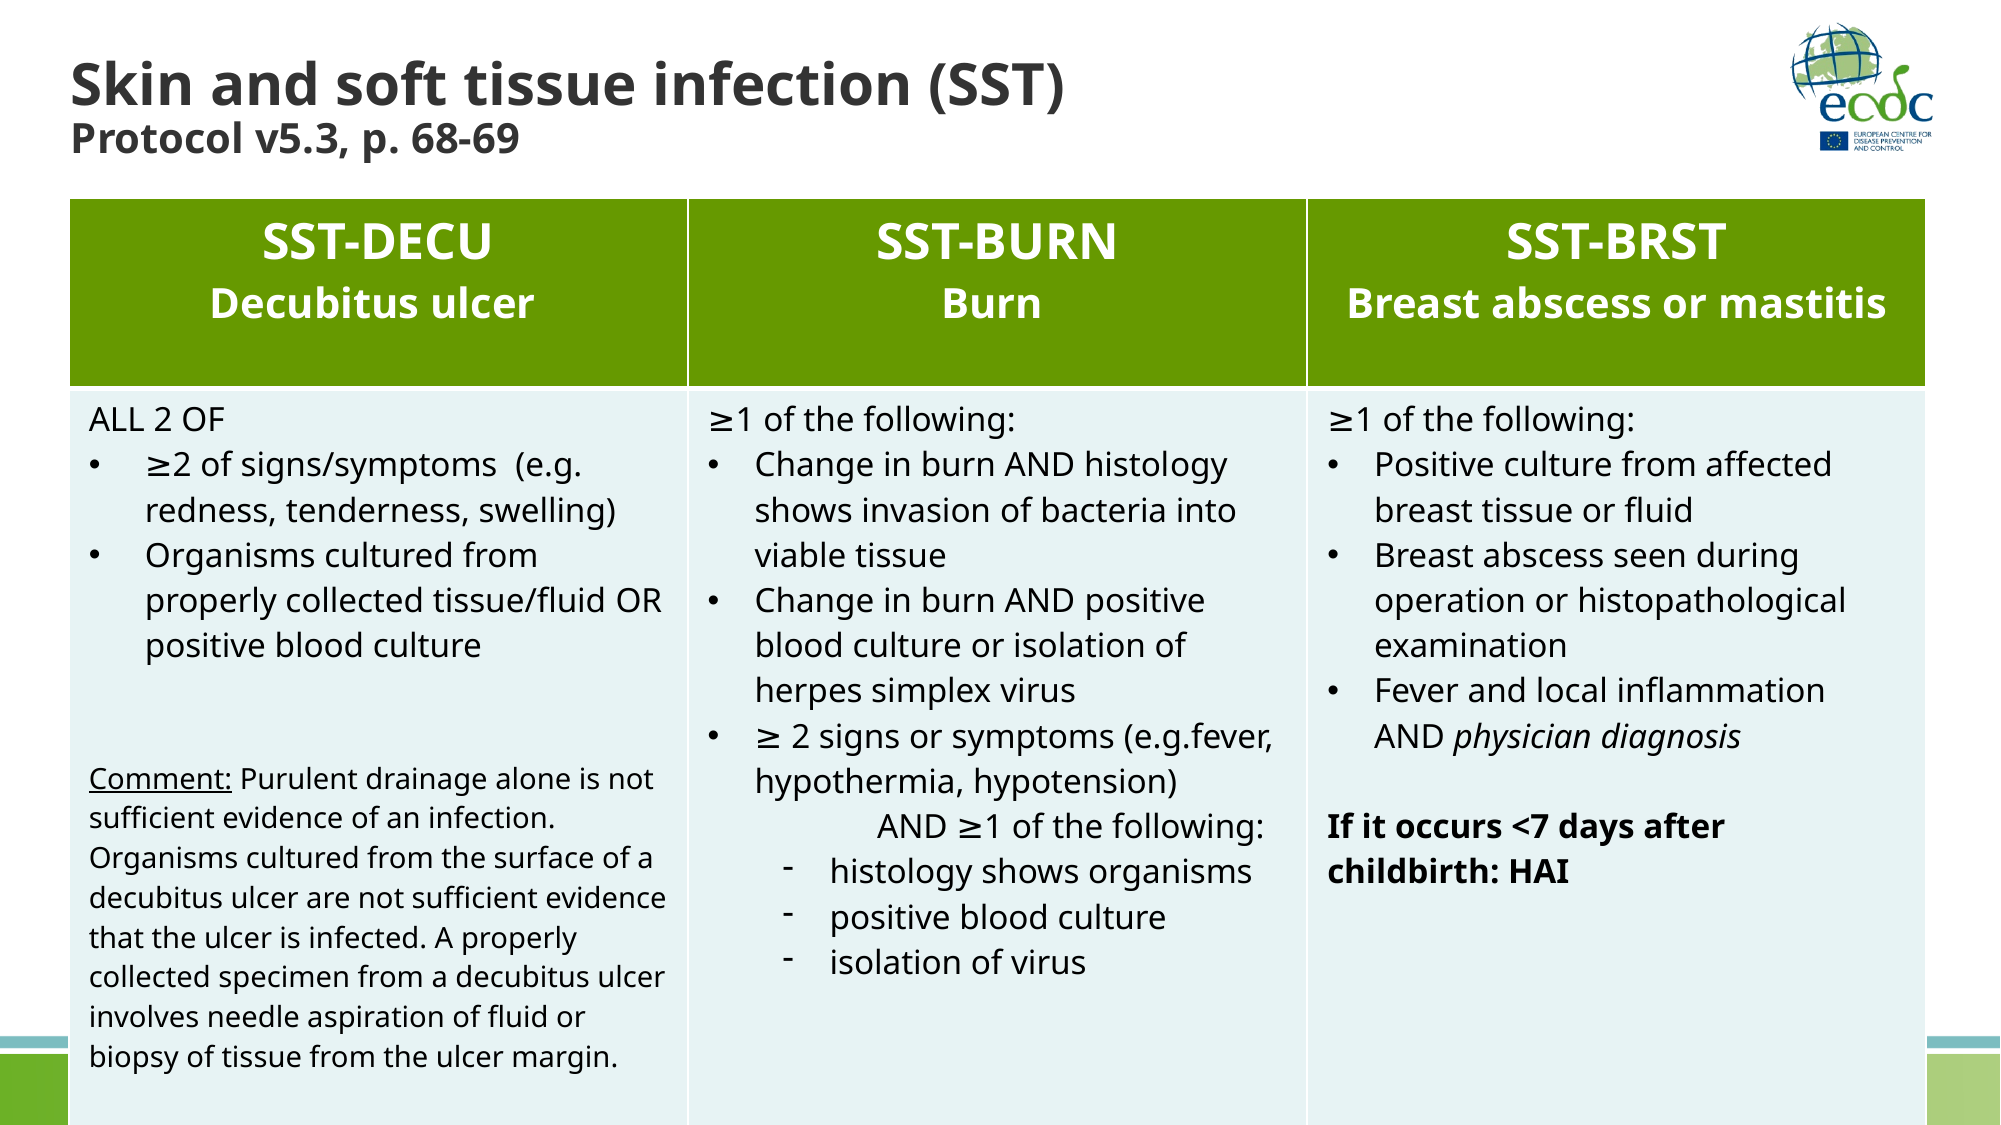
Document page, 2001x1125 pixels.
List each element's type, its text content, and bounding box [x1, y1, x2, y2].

table_cell ≥1 of the following: Change in burn AND histology shows invasion of bacteria into viable tissue Change in burn AND positive blood culture or isolation of herpes simplex virus ≥ 2 signs or symptoms (e.g.fever, hypothermia, hypotension) AND ≥1 of the following: histology shows organisms positive blood culture isolation of virus [689, 391, 1306, 1125]
table_header SST-BRST Breast abscess or mastitis [1308, 199, 1925, 386]
table_header SST-BURN Burn [689, 199, 1306, 386]
table_cell ≥1 of the following: Positive culture from affected breast tissue or fluid Breast abscess seen during operation or histopathological examination Fever and local inflammation AND physician diagnosis If it occurs <7 days after childbirth: HAI [1308, 391, 1925, 1125]
title Skin and soft tissue infection (SST) Protocol v5.3, p. 68-69 [70, 54, 1764, 186]
picture [0, 0, 2000, 1125]
table_header SST-DECU Decubitus ulcer [70, 199, 687, 386]
table_cell ALL 2 OF ≥2 of signs/symptoms (e.g. redness, tenderness, swelling) Organisms cultured from properly collected tissue/fluid OR positive blood culture Comment: Purulent drainage alone is not sufficient evidence of an infection. Organisms cultured from the surface of a decubitus ulcer are not sufficient evidence that the ulcer is infected. A properly collected specimen from a decubitus ulcer involves needle aspiration of fluid or biopsy of tissue from the ulcer margin. [70, 391, 687, 1125]
